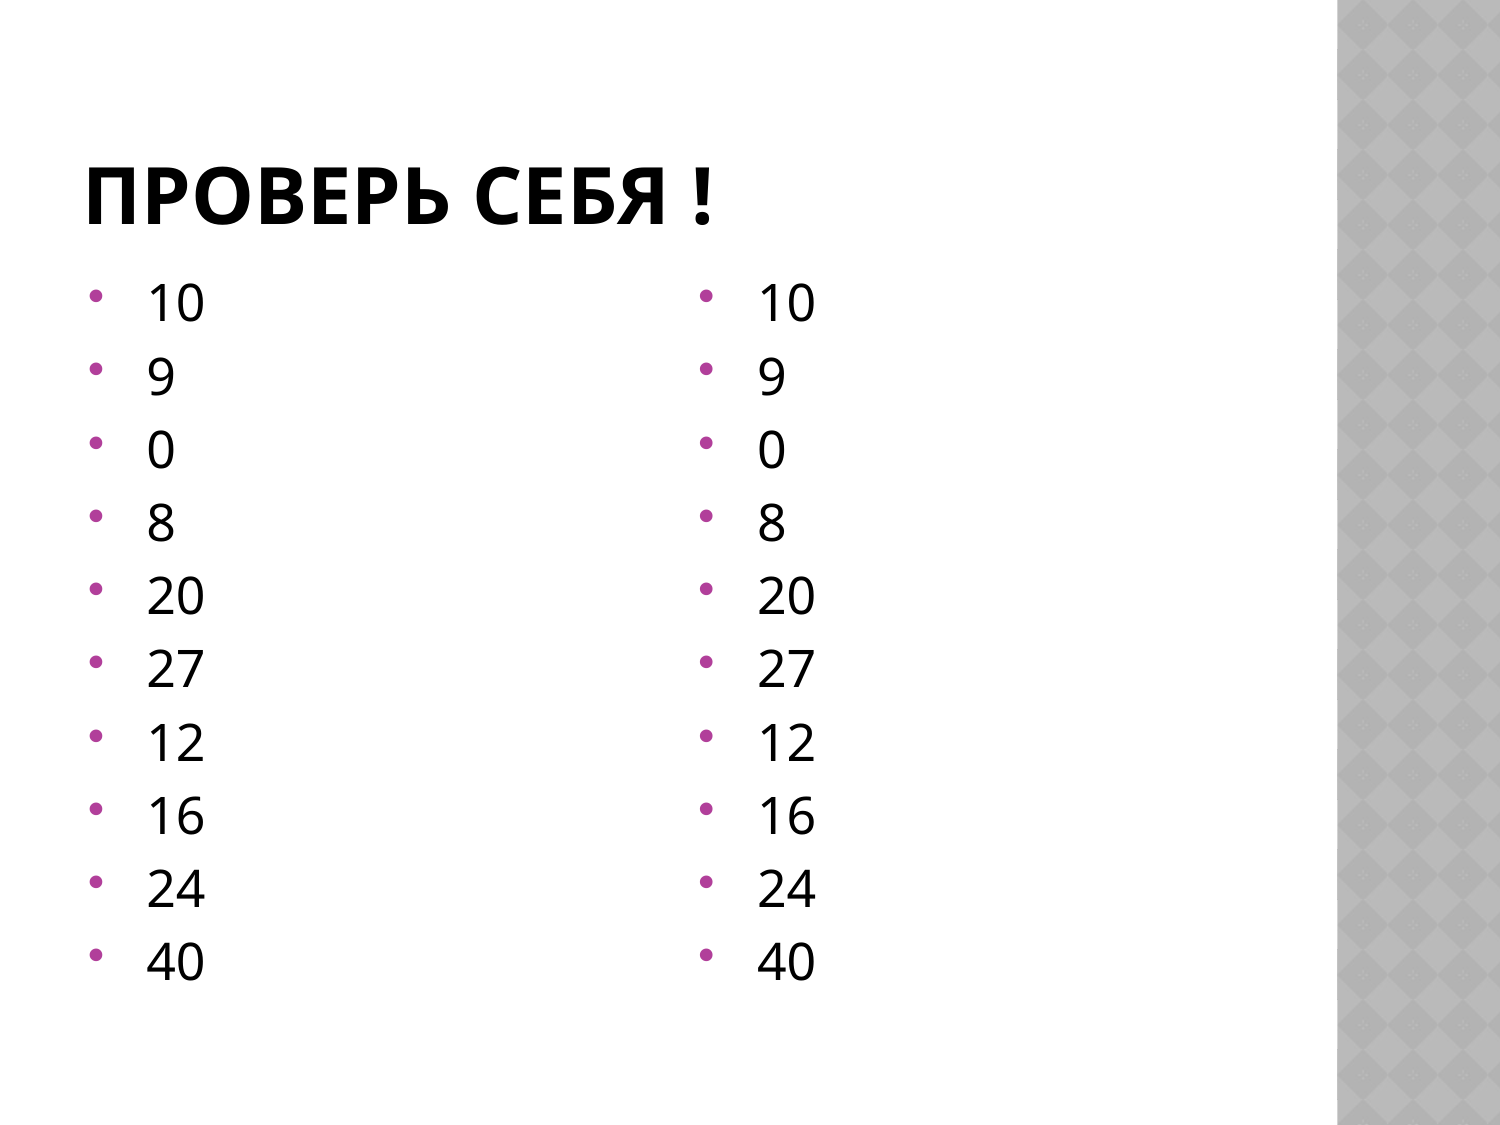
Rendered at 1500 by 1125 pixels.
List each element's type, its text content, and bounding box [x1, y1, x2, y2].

title Проверь себя ! [75, 52, 1263, 240]
list 10 9 0 8 20 27 12 16 24 40 [75, 262, 653, 1005]
list 10 9 0 8 20 27 12 16 24 40 [685, 262, 1263, 1005]
